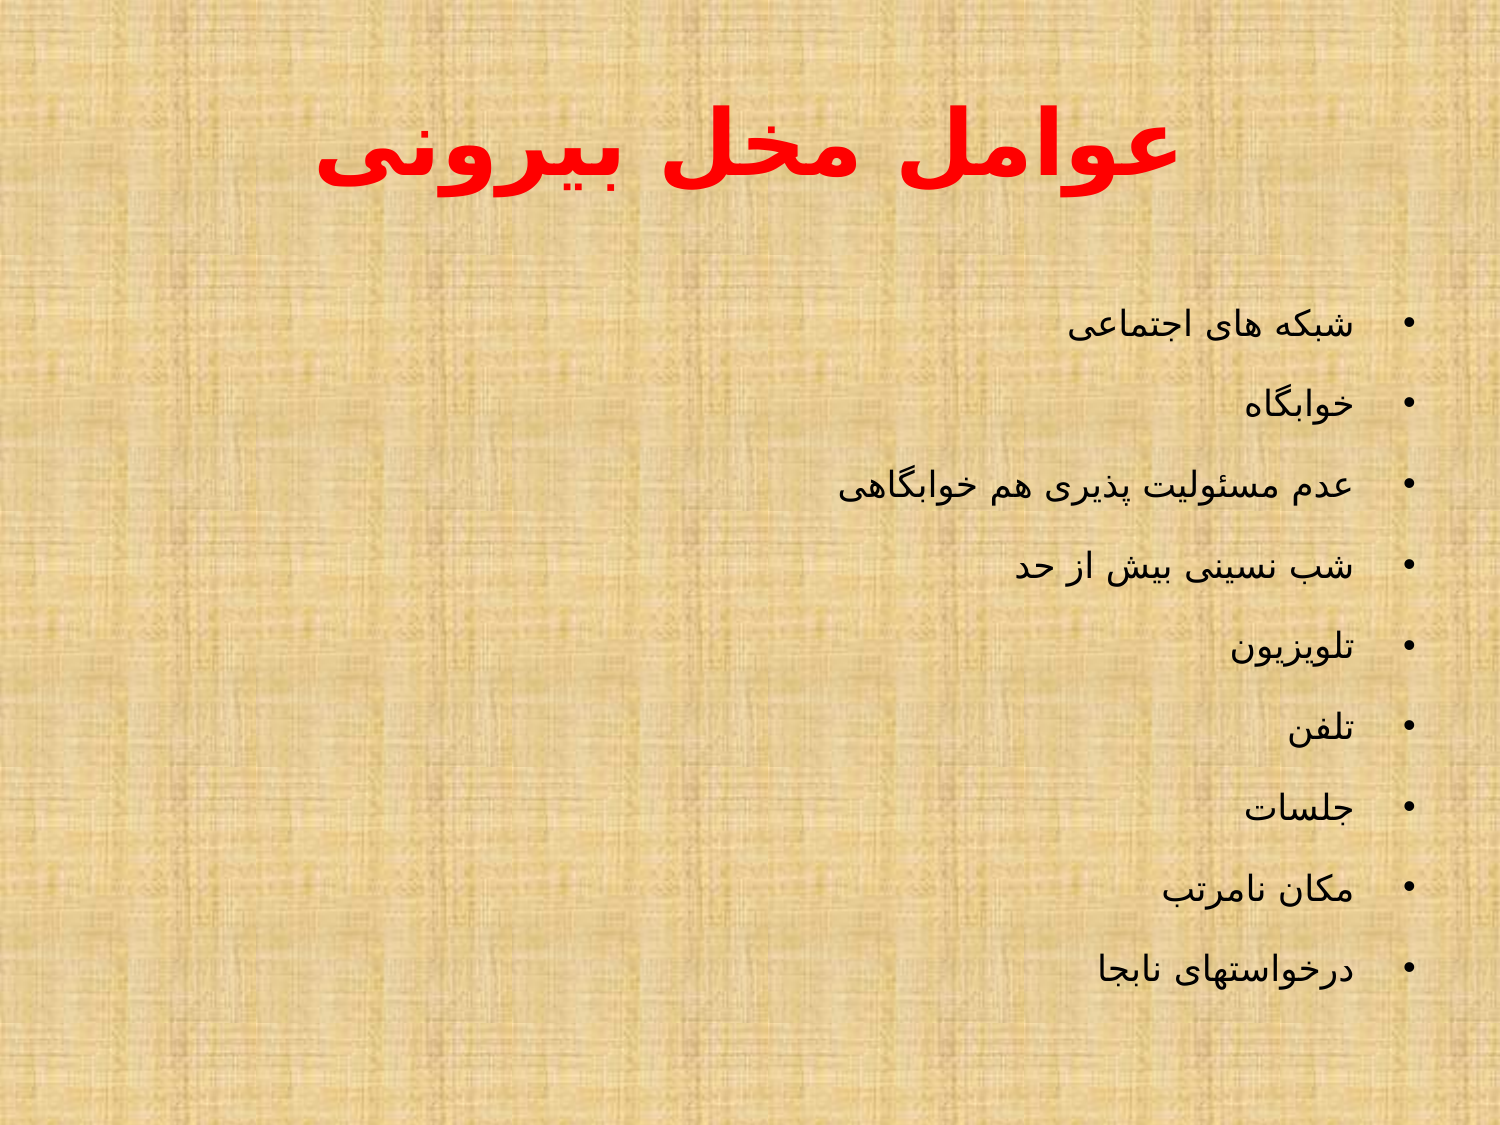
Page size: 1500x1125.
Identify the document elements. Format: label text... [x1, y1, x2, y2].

title عوامل مخل بیرونی [75, 45, 1425, 233]
list شبکه های اجتماعی خوابگاه عدم مسئولیت پذیری هم خوابگاهی شب نسینی بیش از حد تلویزیون تلفن جلسات مکان نامرتب درخواستهای نابجا [75, 262, 1425, 1005]
picture [0, 0, 1500, 1125]
